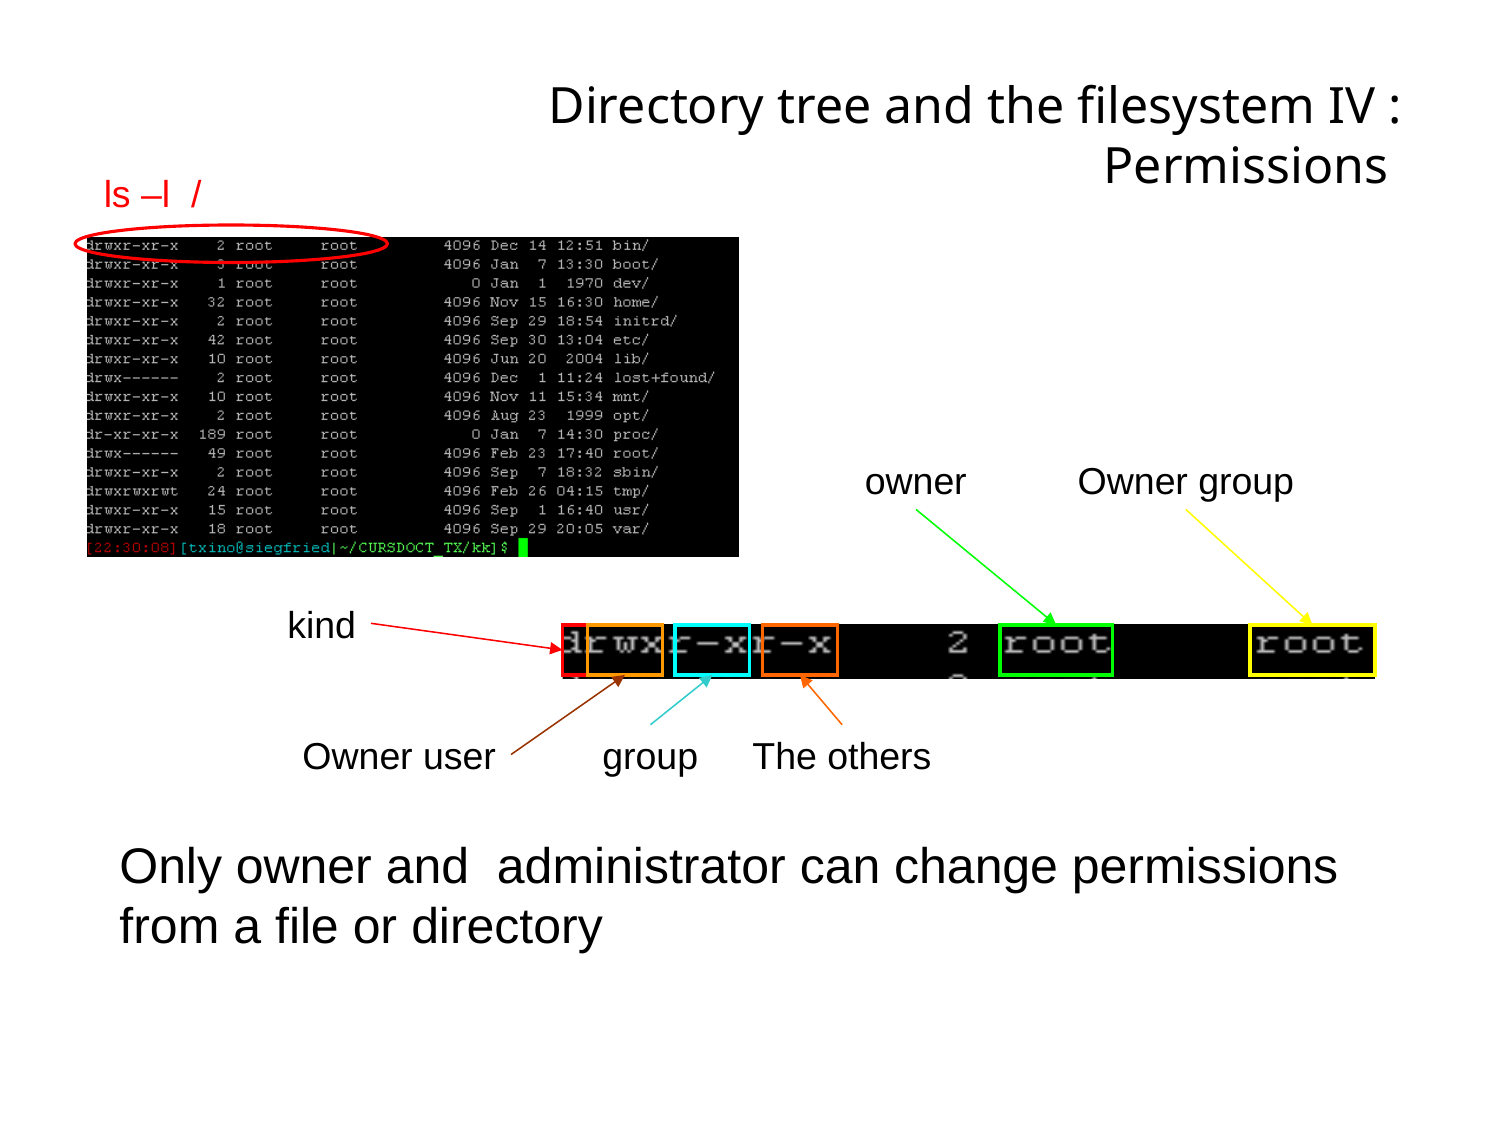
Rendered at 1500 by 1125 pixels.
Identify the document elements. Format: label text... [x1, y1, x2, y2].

text_box Directory tree and the filesystem IV : Permissions [533, 65, 1417, 201]
picture [86, 236, 739, 557]
text_box Only owner and administrator can change permissions from a file or directory [104, 826, 1378, 962]
text_box Owner group [1062, 449, 1309, 510]
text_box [915, 509, 1057, 624]
text_box The others [737, 724, 947, 785]
picture [561, 624, 1376, 680]
text_box Owner user [287, 724, 512, 785]
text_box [370, 623, 562, 651]
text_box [510, 676, 626, 756]
text_box [74, 236, 86, 251]
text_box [649, 675, 713, 726]
text_box ls –l / [75, 149, 217, 225]
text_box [1185, 509, 1313, 624]
text_box group [587, 724, 714, 785]
text_box owner [850, 449, 982, 510]
text_box [88, 224, 374, 236]
text_box kind [272, 593, 371, 654]
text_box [799, 675, 843, 726]
